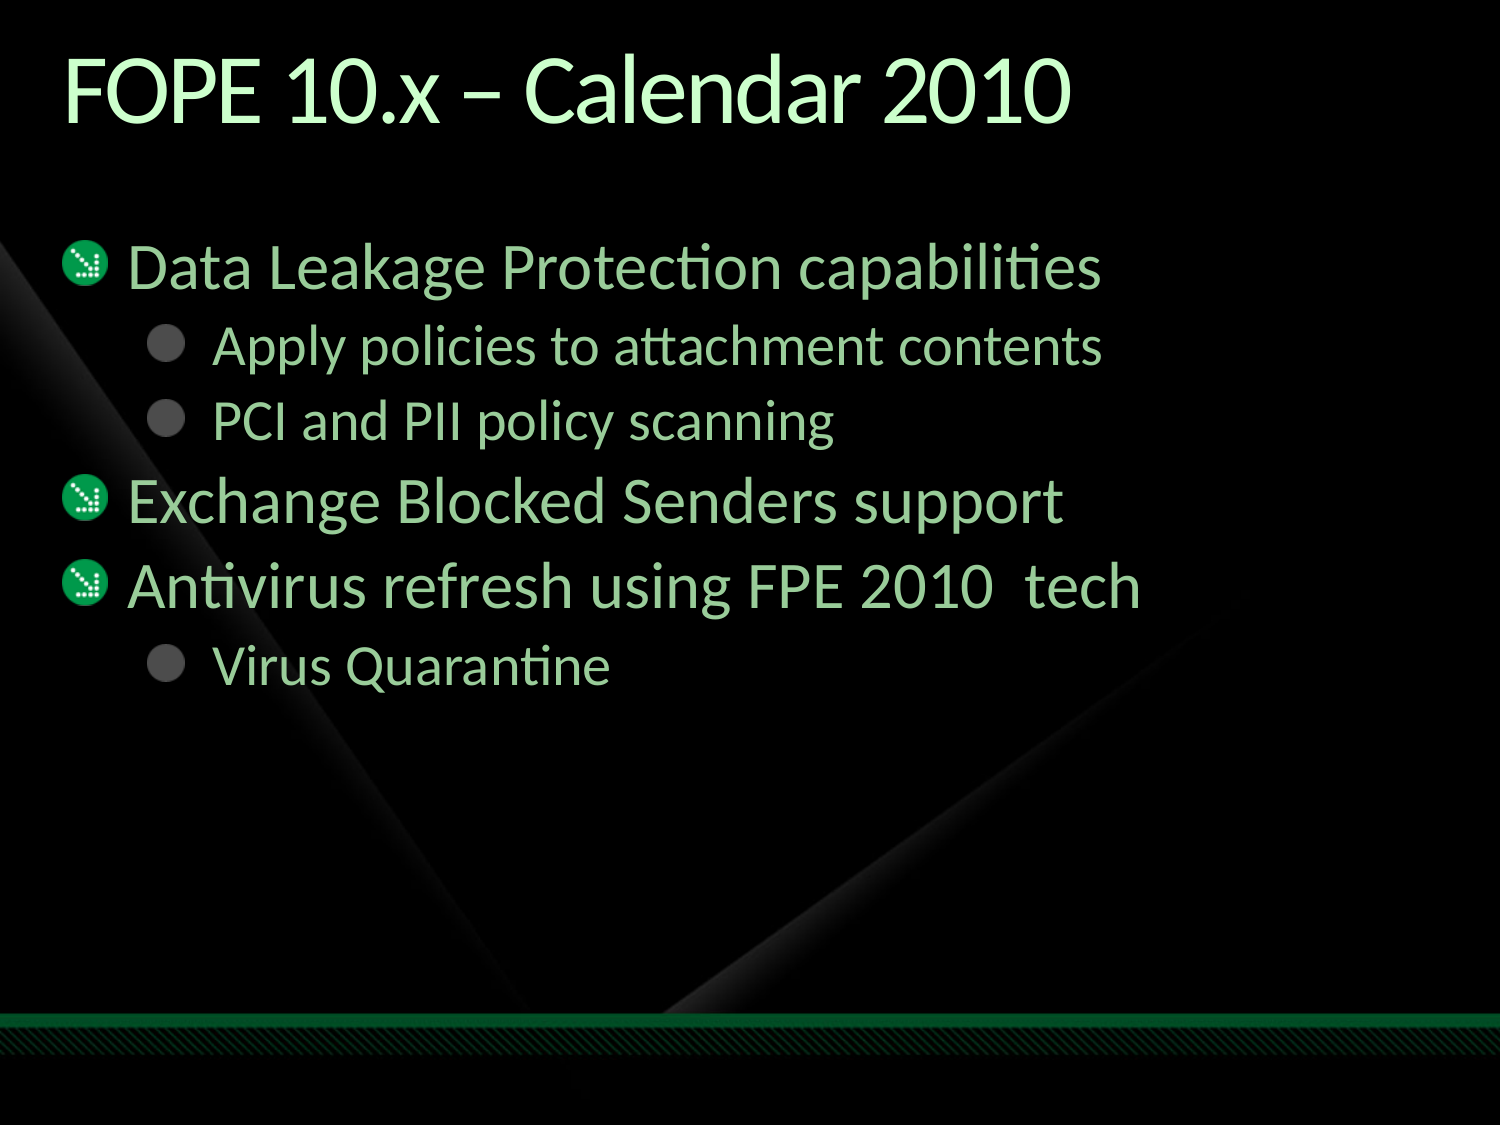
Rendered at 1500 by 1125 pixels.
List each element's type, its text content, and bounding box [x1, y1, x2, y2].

picture [0, 0, 1500, 1125]
list Data Leakage Protection capabilities Apply policies to attachment contents PCI and PII policy scanning Exchange Blocked Senders support Antivirus refresh using FPE 2010 tech Virus Quarantine [62, 231, 1438, 595]
title FOPE 10.x – Calendar 2010 [62, 37, 1438, 147]
